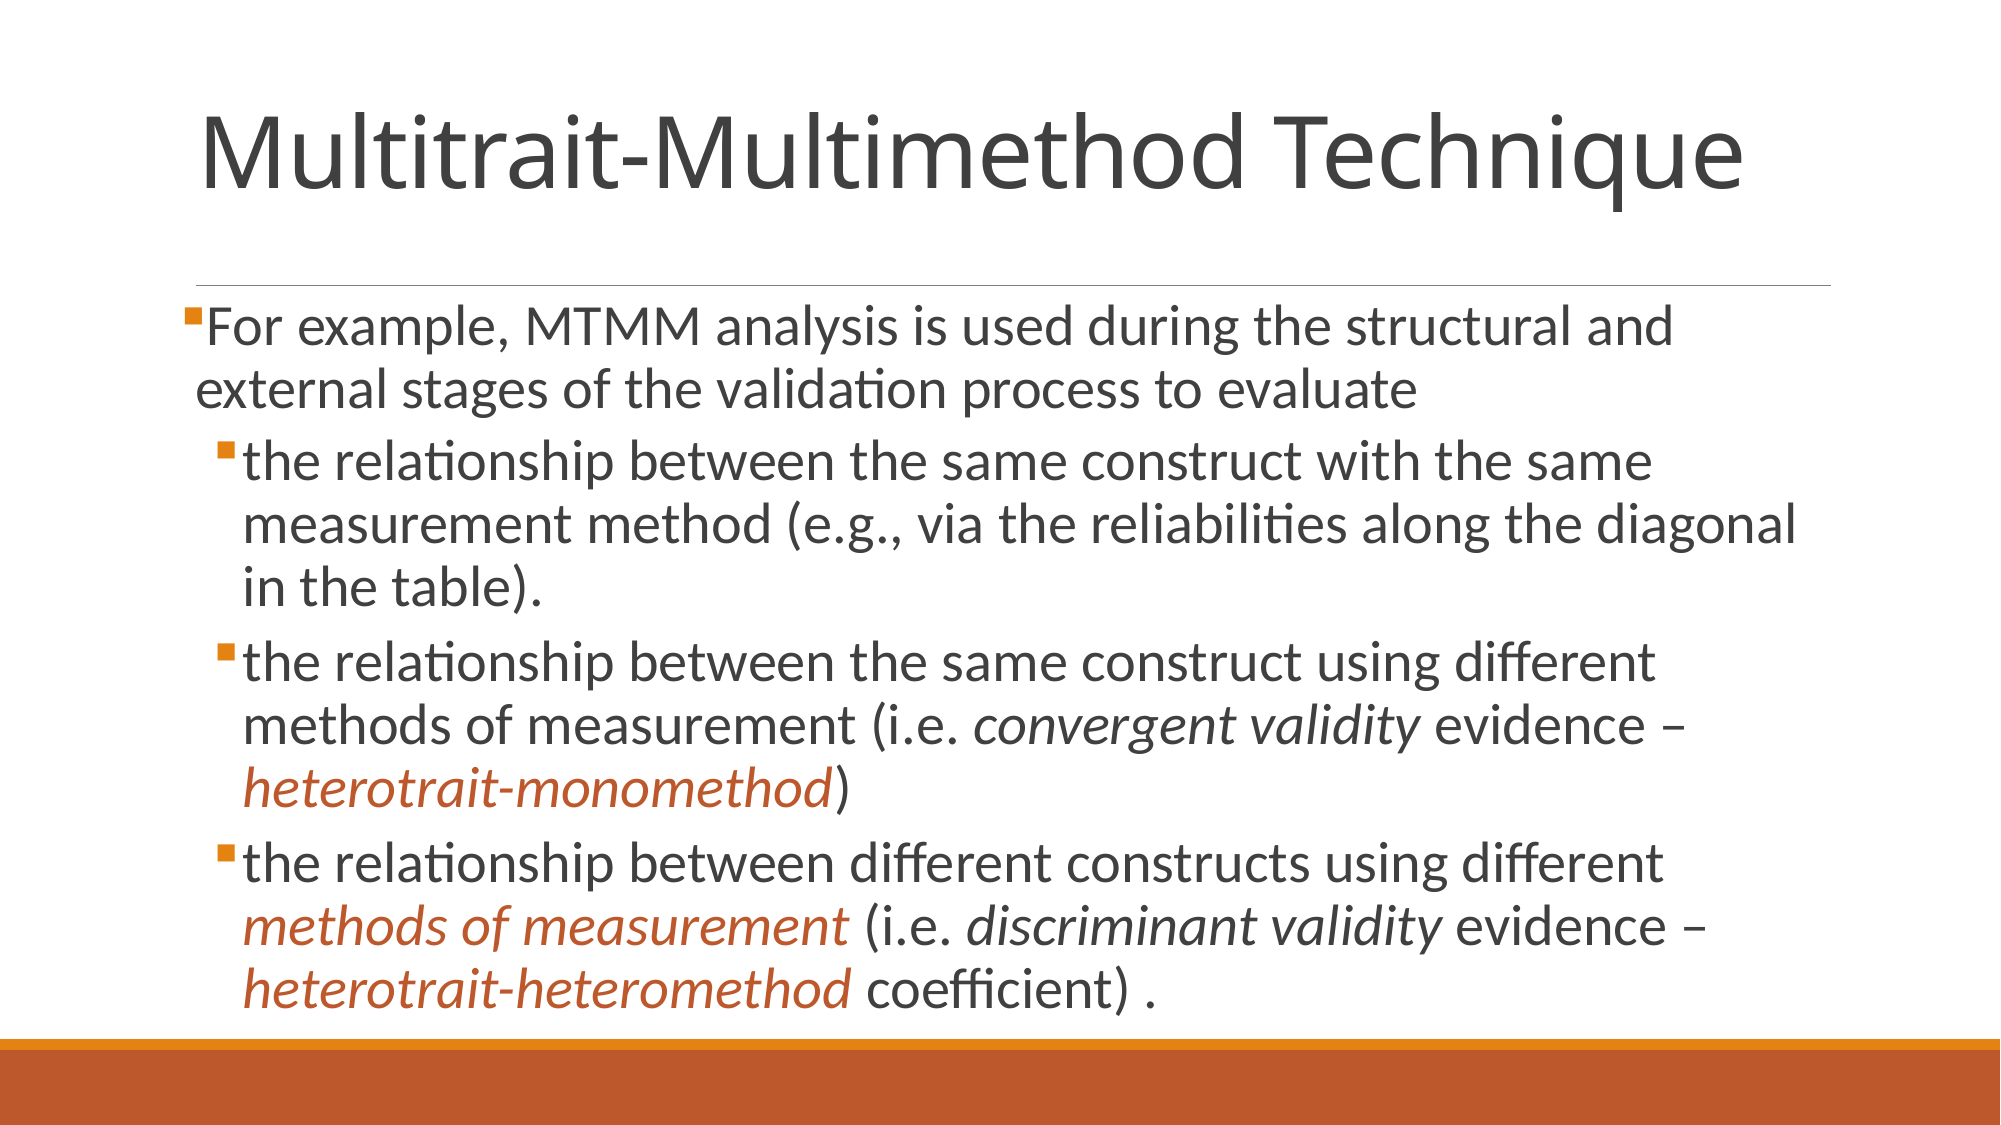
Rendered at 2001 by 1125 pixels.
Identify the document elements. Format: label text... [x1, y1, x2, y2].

title Multitrait-Multimethod Technique [182, 58, 1833, 217]
list For example, MTMM analysis is used during the structural and external stages of the validation process to evaluate the relationship between the same construct with the same measurement method (e.g., via the reliabilities along the diagonal in the table). the relationship between the same construct using different methods of measurement (i.e. convergent validity evidence – heterotrait-monomethod) the relationship between different constructs using different methods of measurement (i.e. discriminant validity evidence – heterotrait-heteromethod coefficient) . [180, 288, 1830, 992]
